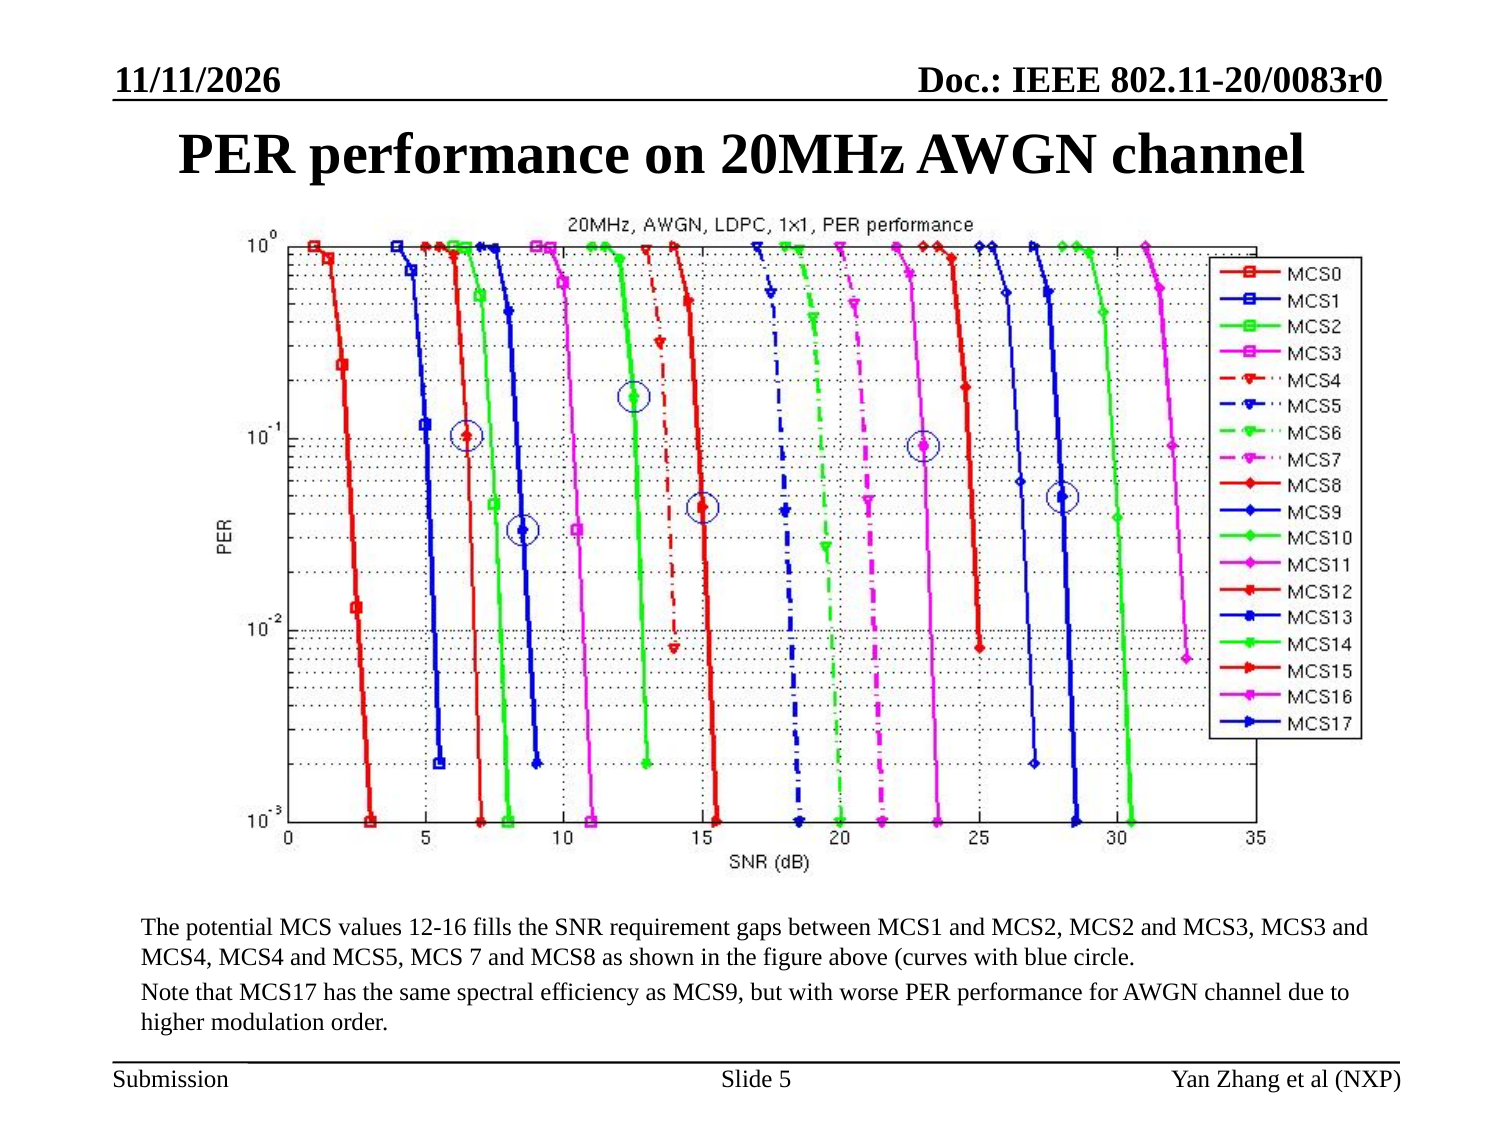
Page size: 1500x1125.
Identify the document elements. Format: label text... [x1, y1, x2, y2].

list The potential MCS values 12-16 fills the SNR requirement gaps between MCS1 and MCS2, MCS2 and MCS3, MCS3 and MCS4, MCS4 and MCS5, MCS 7 and MCS8 as shown in the figure above (curves with blue circle. Note that MCS17 has the same spectral efficiency as MCS9, but with worse PER performance for AWGN channel due to higher modulation order. [125, 902, 1401, 1026]
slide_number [114, 54, 368, 101]
title PER performance on 20MHz AWGN channel [112, 124, 1388, 176]
slide_number Slide 5 [712, 1061, 800, 1093]
picture [125, 194, 1375, 901]
footer Yan Zhang et al (NXP) [1073, 1061, 1402, 1093]
